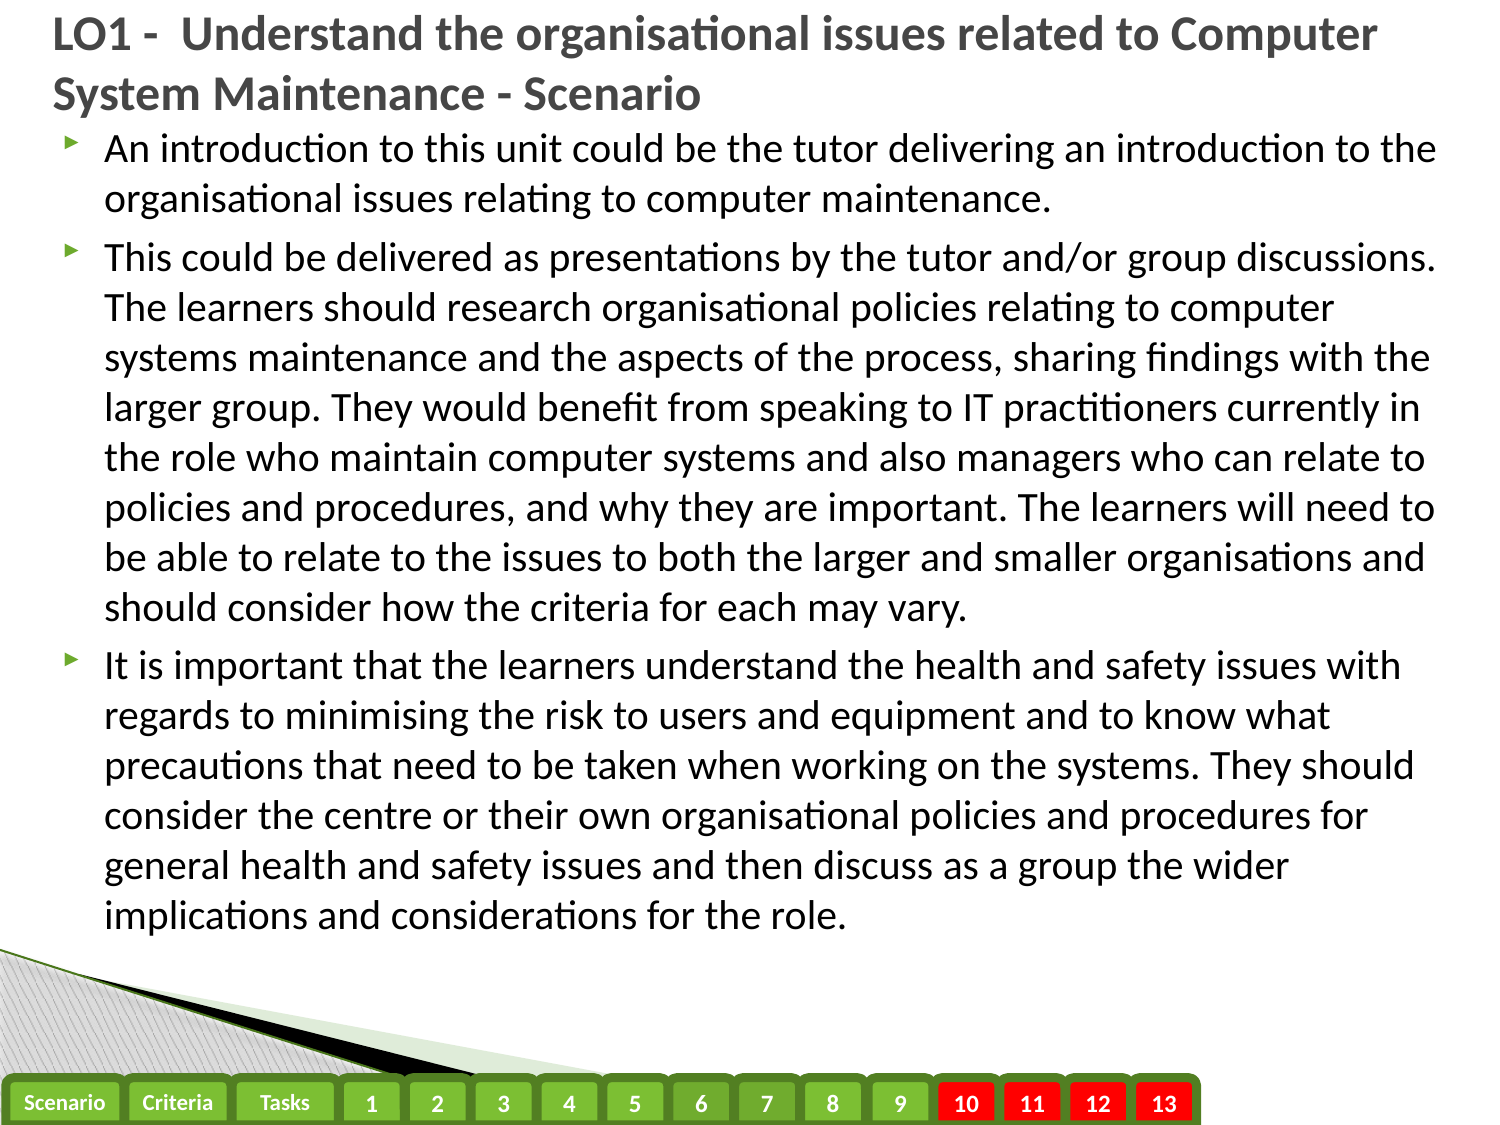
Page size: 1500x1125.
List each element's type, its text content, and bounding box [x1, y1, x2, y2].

title LO1 - Understand the organisational issues related to Computer System Maintenance - Scenario [37, 19, 1471, 102]
list An introduction to this unit could be the tutor delivering an introduction to the organisational issues relating to computer maintenance. This could be delivered as presentations by the tutor and/or group discussions. The learners should research organisational policies relating to computer systems maintenance and the aspects of the process, sharing findings with the larger group. They would benefit from speaking to IT practitioners currently in the role who maintain computer systems and also managers who can relate to policies and procedures, and why they are important. The learners will need to be able to relate to the issues to both the larger and smaller organisations and should consider how the criteria for each may vary. It is important that the learners understand the health and safety issues with regards to minimising the risk to users and equipment and to know what precautions that need to be taken when working on the systems. They should consider the centre or their own organisational policies and procedures for general health and safety issues and then discuss as a group the wider implications and considerations for the role. [29, 113, 1471, 1059]
